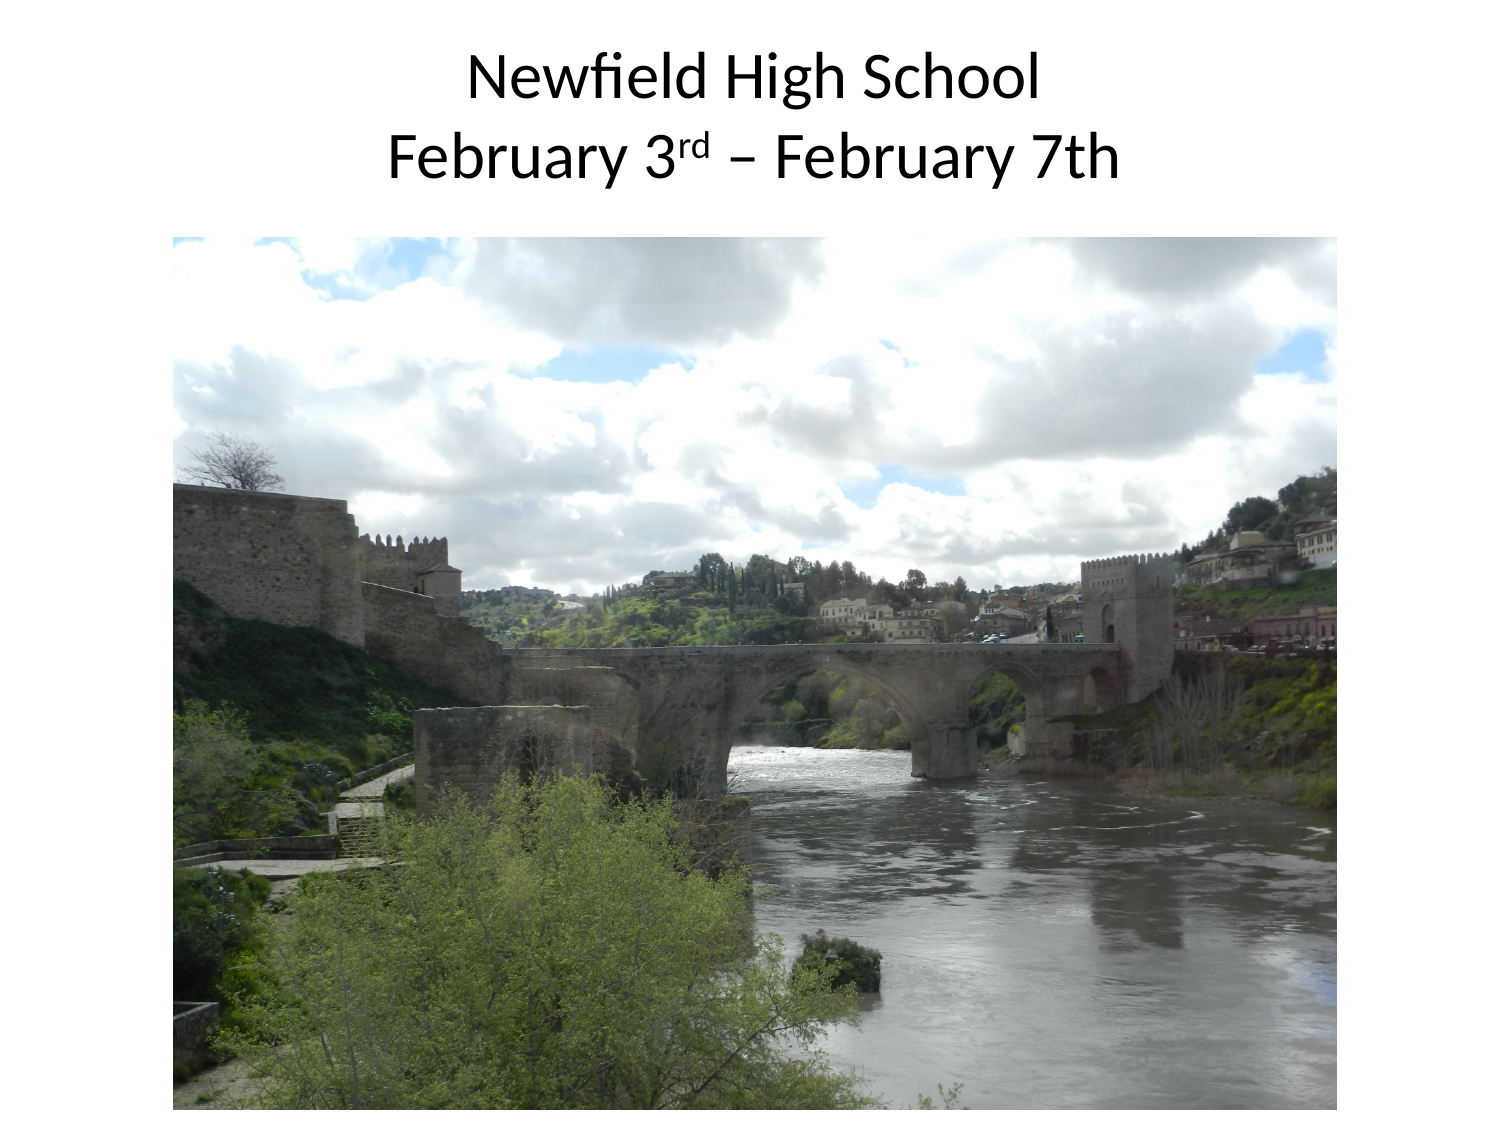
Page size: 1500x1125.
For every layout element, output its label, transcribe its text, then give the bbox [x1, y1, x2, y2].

text_box Newfield High School February 3rd – February 7th [372, 24, 1138, 200]
picture [173, 237, 1337, 1110]
